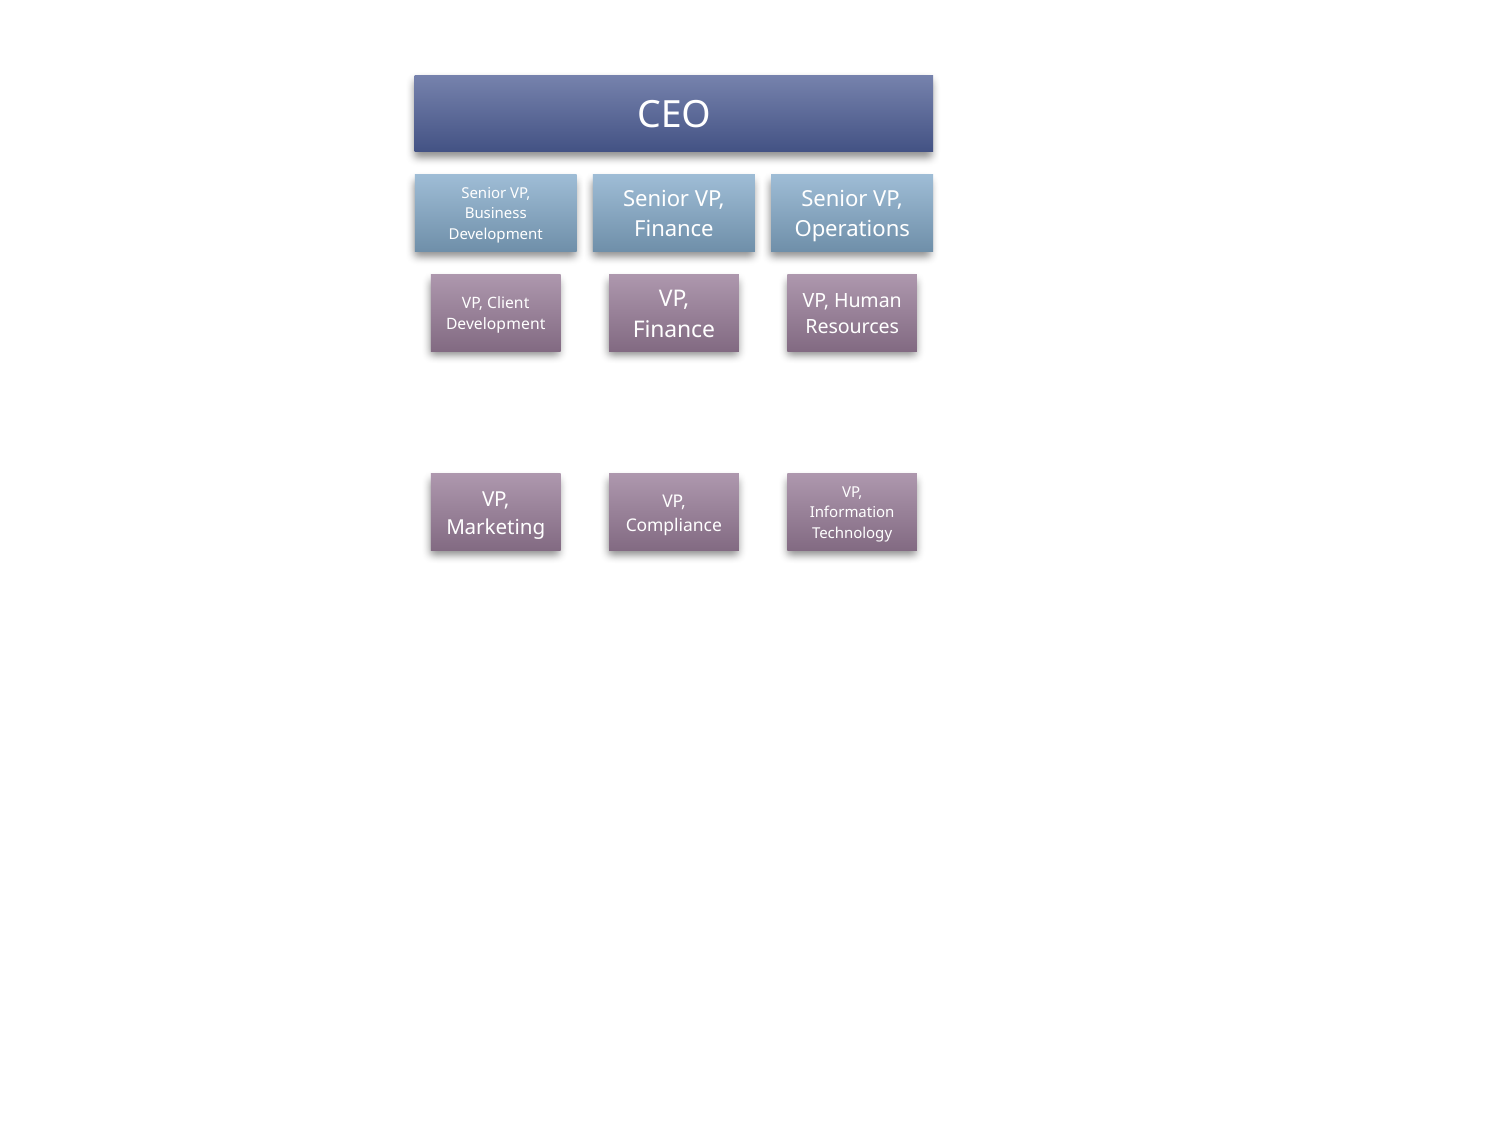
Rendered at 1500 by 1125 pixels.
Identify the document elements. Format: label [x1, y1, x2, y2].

text_box [349, 74, 999, 751]
